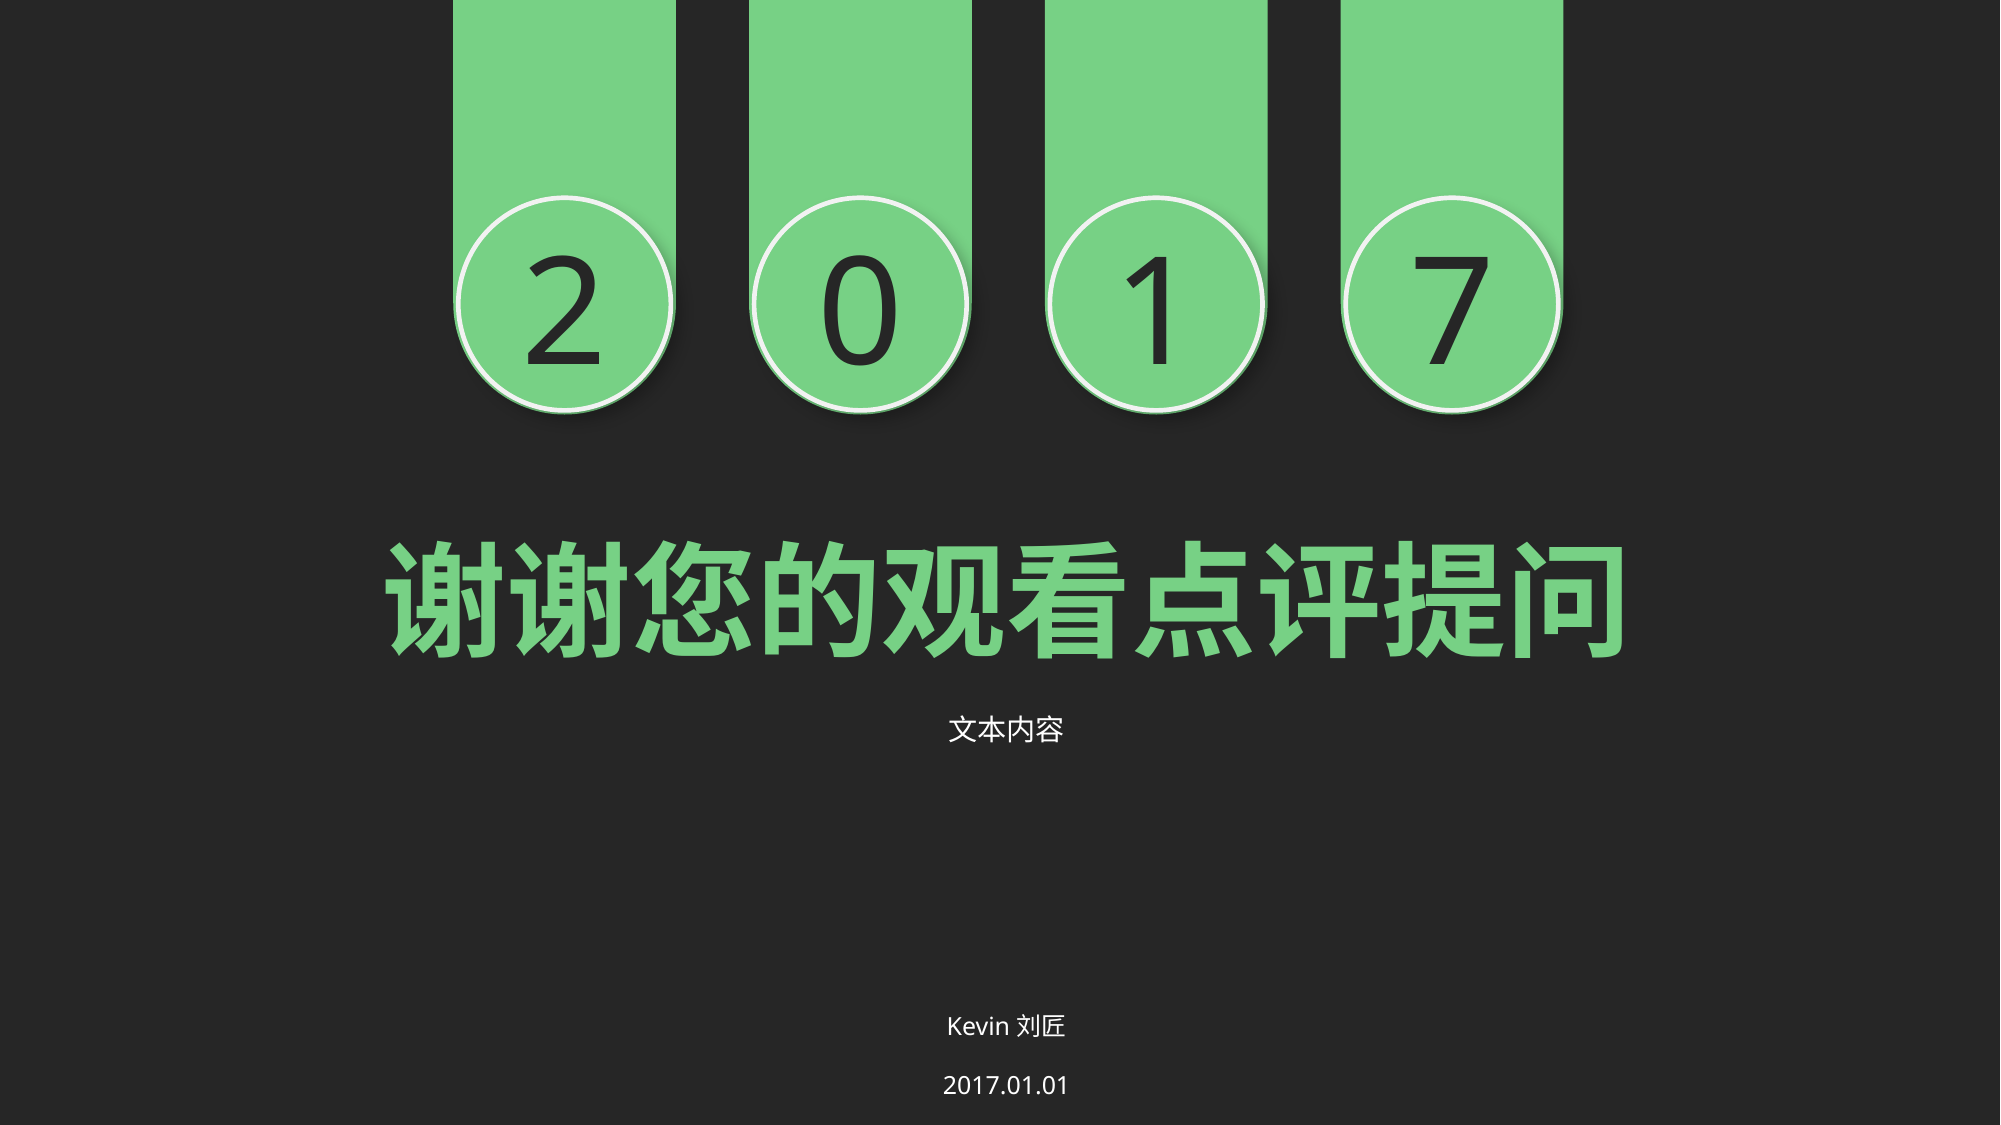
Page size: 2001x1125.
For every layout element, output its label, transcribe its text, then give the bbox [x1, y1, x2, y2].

text_box 2 [457, 196, 672, 412]
text_box Kevin刘匠 [931, 1003, 1082, 1048]
text_box [1339, 0, 1565, 365]
text_box 0 [753, 196, 968, 412]
text_box [1043, 0, 1269, 363]
text_box [452, 0, 677, 367]
text_box 谢谢您的观看点评提问 [366, 515, 1647, 680]
text_box [748, 0, 973, 369]
text_box 2017.01.01 [927, 1062, 1086, 1108]
text_box 7 [1344, 196, 1560, 412]
text_box 文本内容 [449, 704, 1564, 754]
text_box 1 [1048, 196, 1264, 412]
